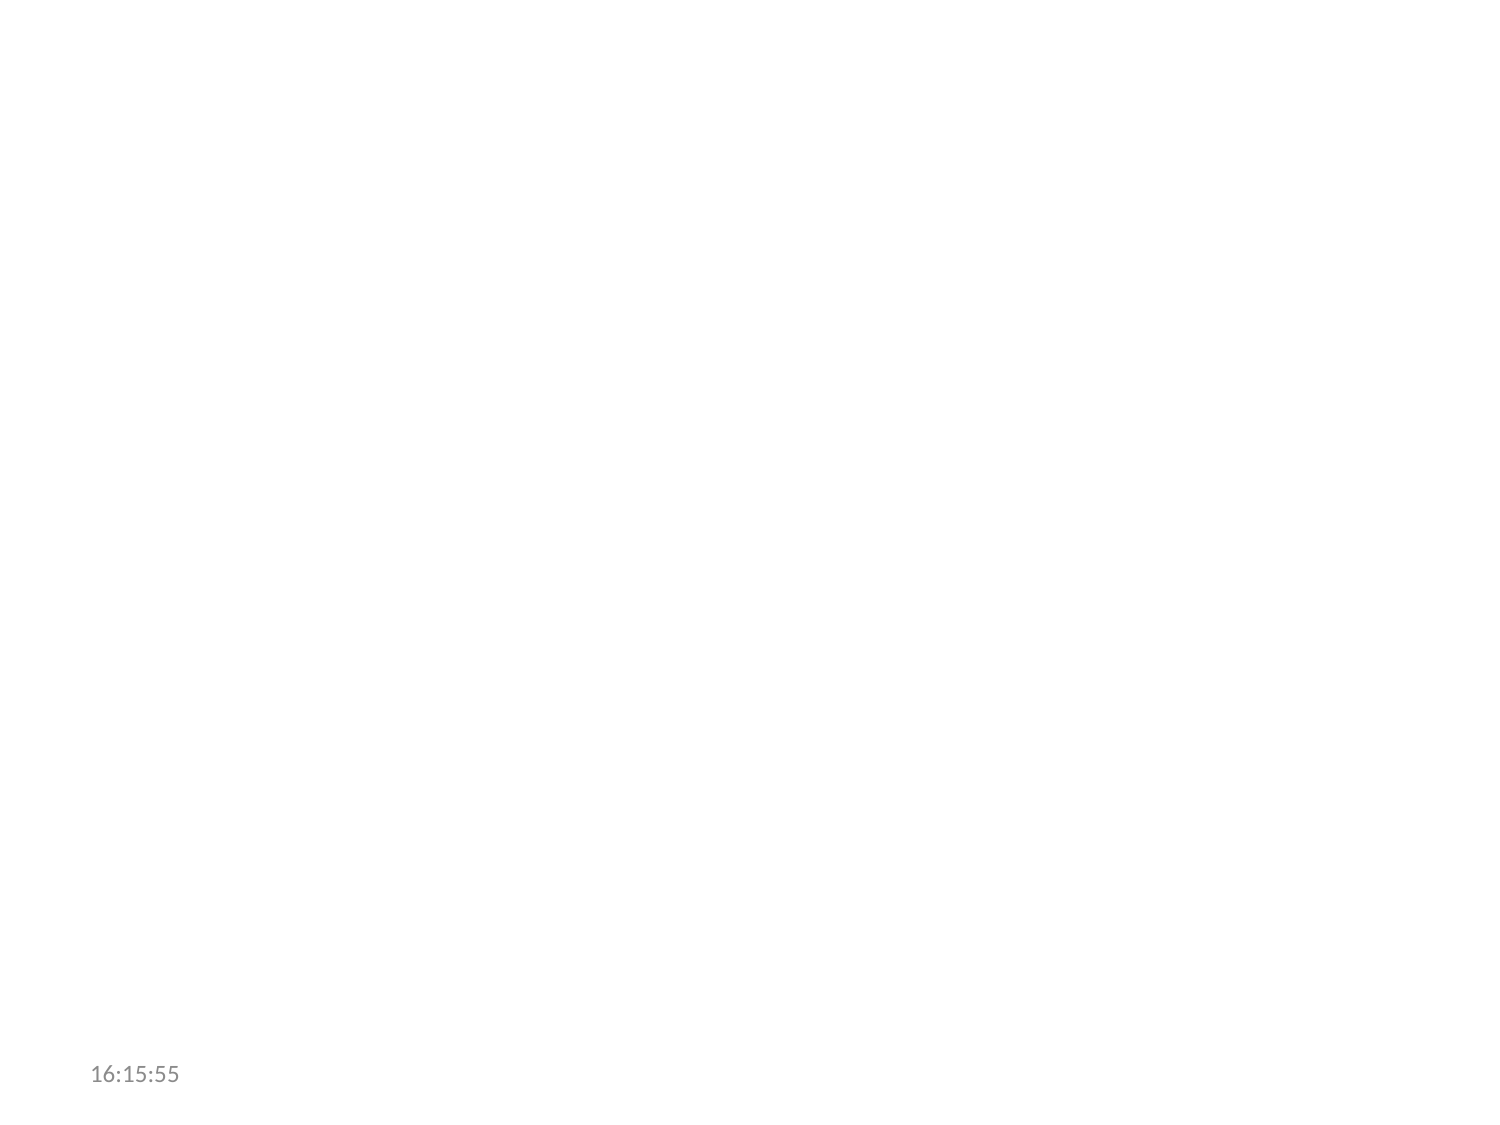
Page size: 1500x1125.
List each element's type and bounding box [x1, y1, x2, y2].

slide_number [75, 1042, 425, 1103]
